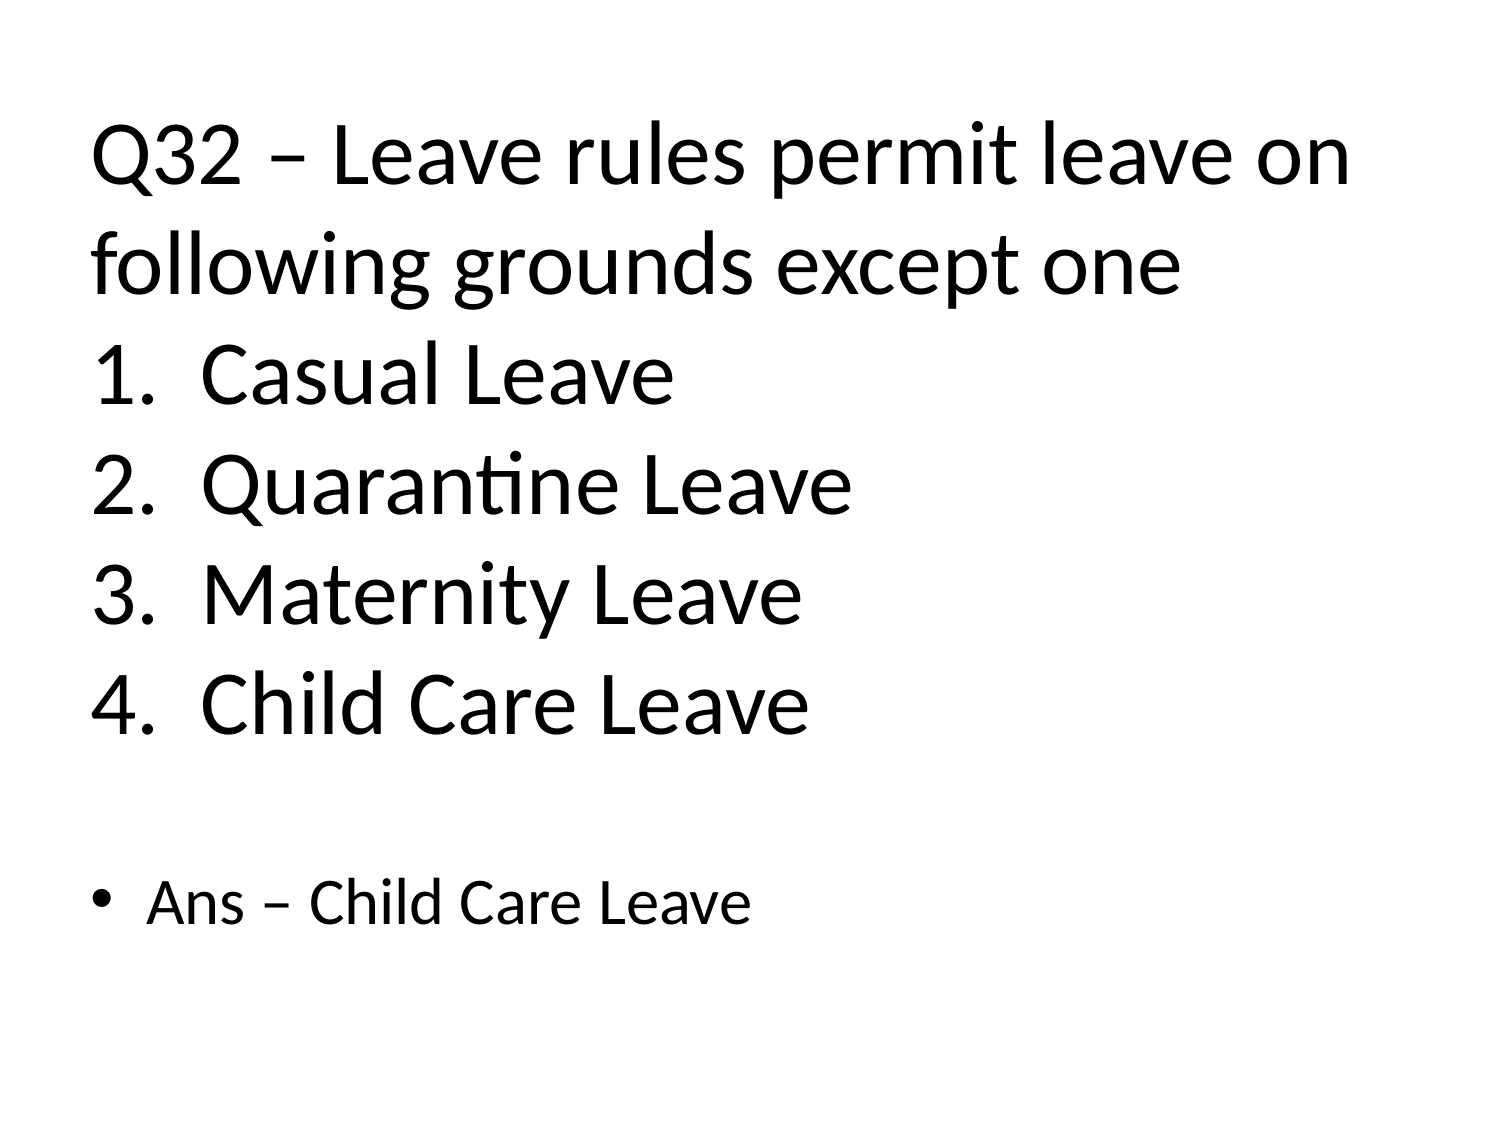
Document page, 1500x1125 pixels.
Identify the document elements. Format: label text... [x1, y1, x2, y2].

list Ans – Child Care Leave [75, 849, 1425, 1005]
title Q32 – Leave rules permit leave on following grounds except one 1. Casual Leave 2. Quarantine Leave 3. Maternity Leave 4. Child Care Leave [75, 45, 1425, 800]
